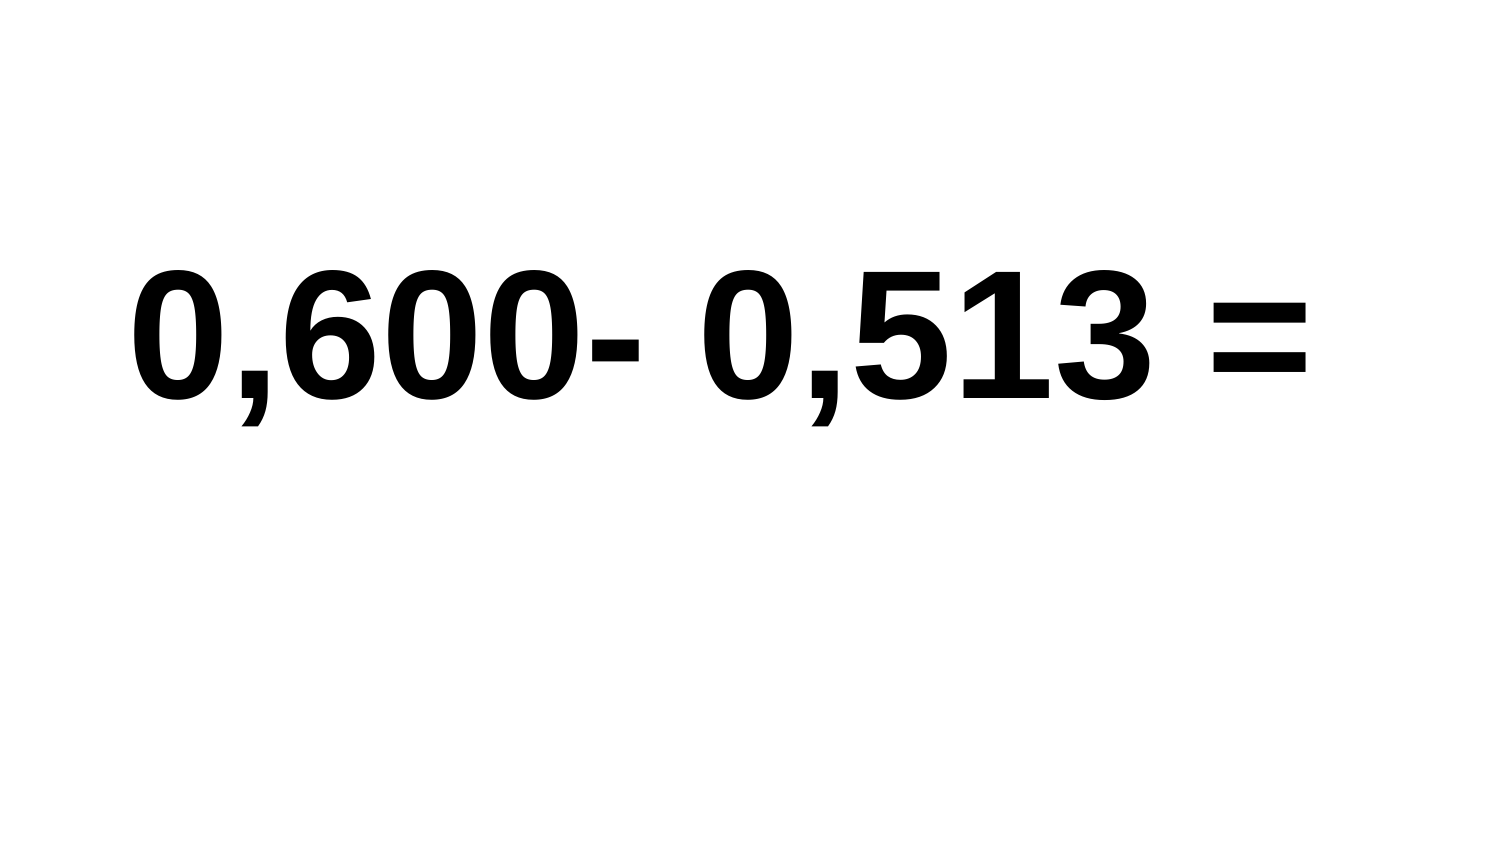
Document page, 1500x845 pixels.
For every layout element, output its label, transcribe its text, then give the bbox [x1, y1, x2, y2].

text_box 0,600- 0,513 = [112, 259, 1388, 450]
